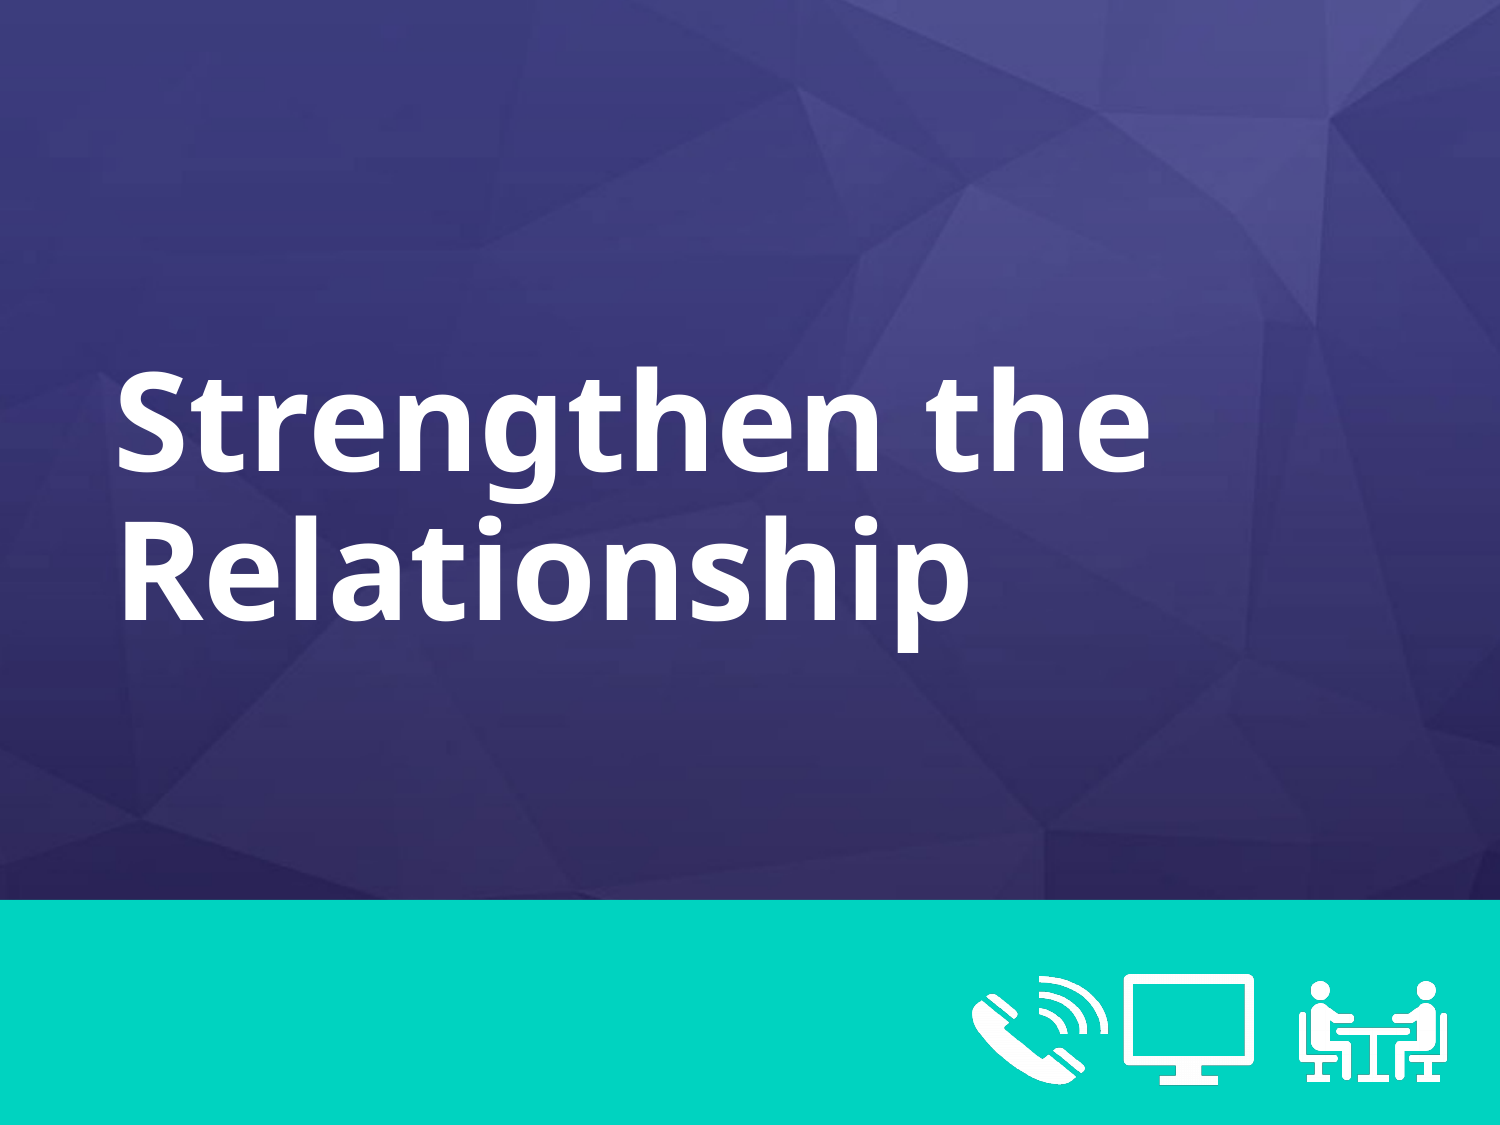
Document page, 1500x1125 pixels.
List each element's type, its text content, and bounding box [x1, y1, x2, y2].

list Strengthen the Relationship [98, 345, 1368, 619]
picture [940, 951, 1267, 1110]
picture [0, 0, 1500, 899]
picture [1279, 937, 1467, 1125]
